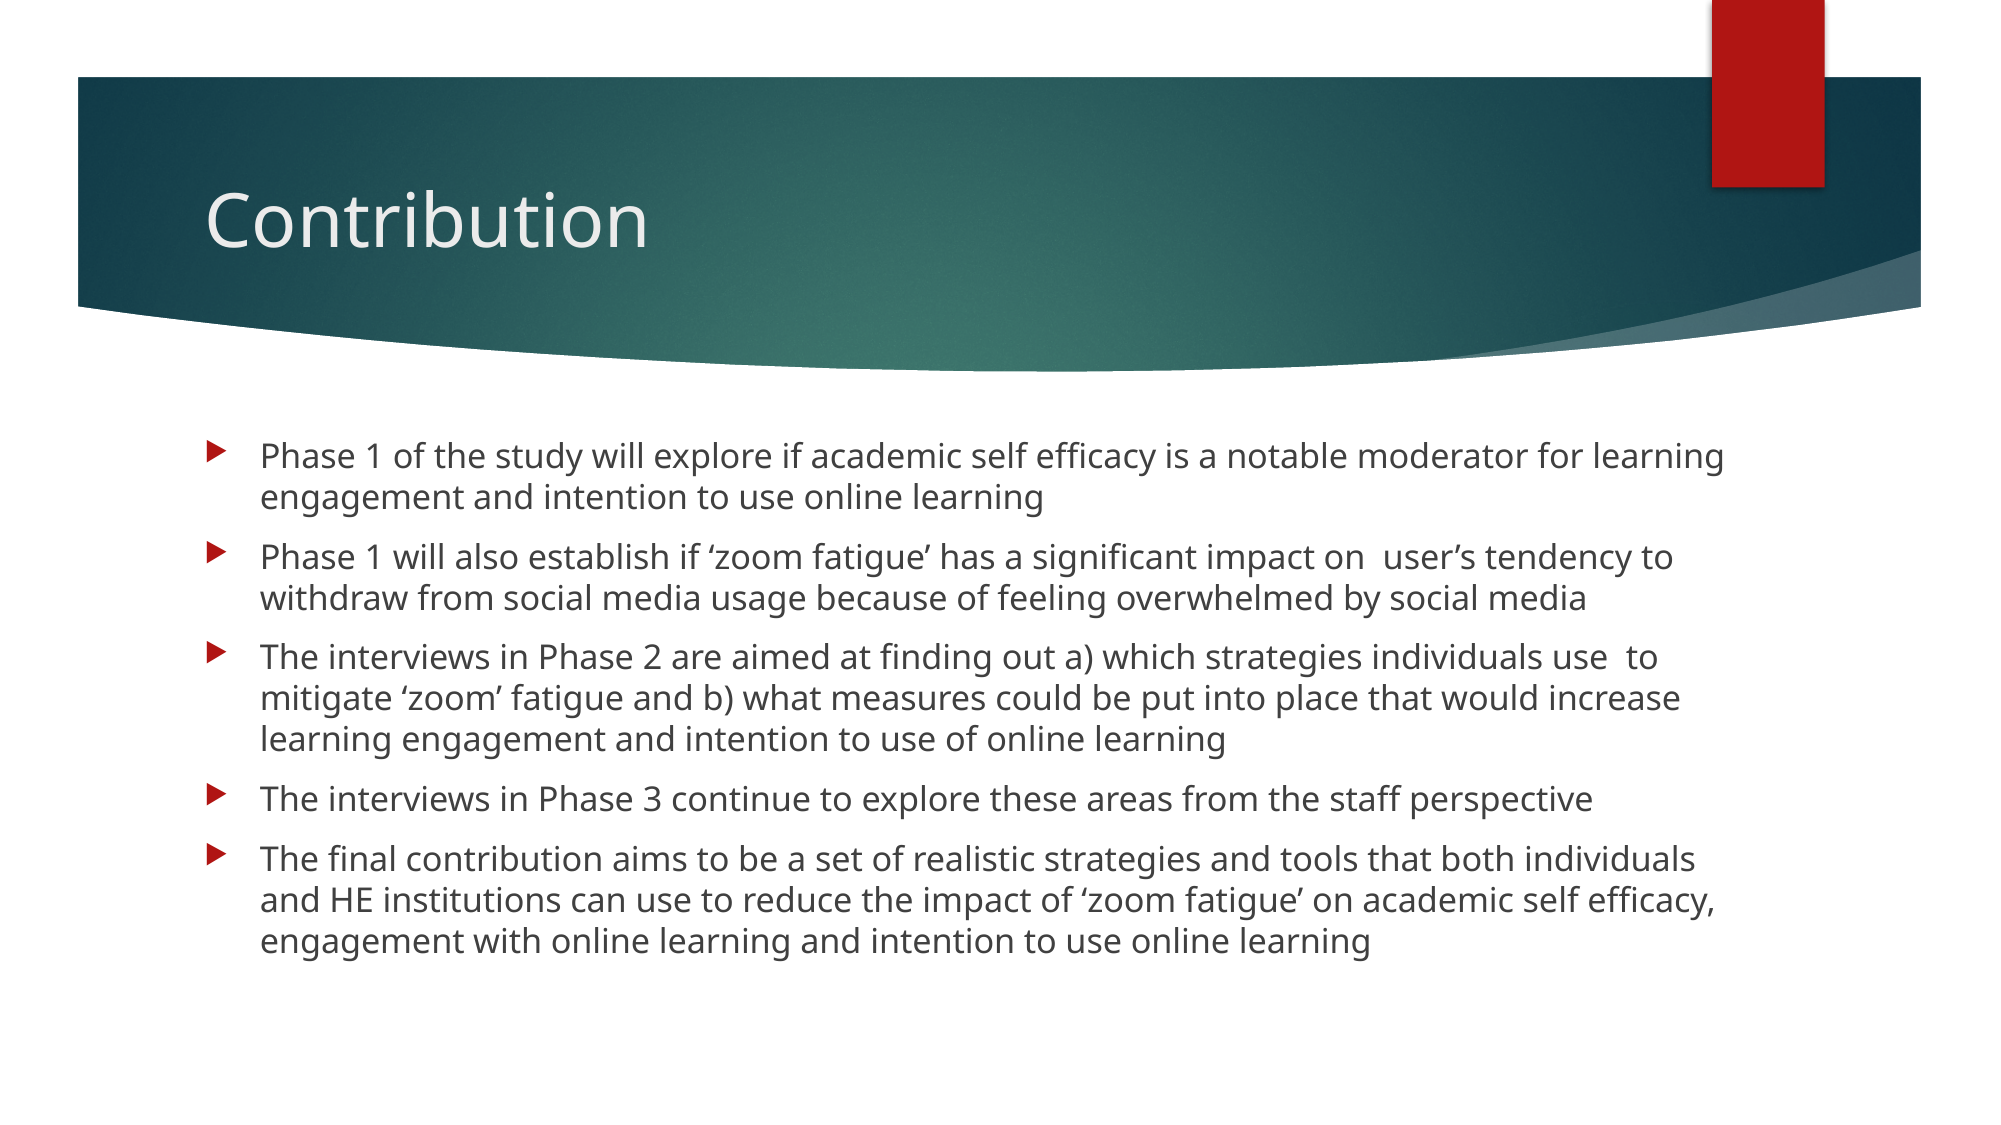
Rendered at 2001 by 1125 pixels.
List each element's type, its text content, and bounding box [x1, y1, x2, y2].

title Contribution [189, 159, 1638, 276]
list Phase 1 of the study will explore if academic self efficacy is a notable moderator for learning engagement and intention to use online learning Phase 1 will also establish if ‘zoom fatigue’ has a significant impact on user’s tendency to withdraw from social media usage because of feeling overwhelmed by social media The interviews in Phase 2 are aimed at finding out a) which strategies individuals use to mitigate ‘zoom’ fatigue and b) what measures could be put into place that would increase learning engagement and intention to use of online learning The interviews in Phase 3 continue to explore these areas from the staff perspective The final contribution aims to be a set of realistic strategies and tools that both individuals and HE institutions can use to reduce the impact of ‘zoom fatigue’ on academic self efficacy, engagement with online learning and intention to use online learning [189, 427, 1752, 978]
